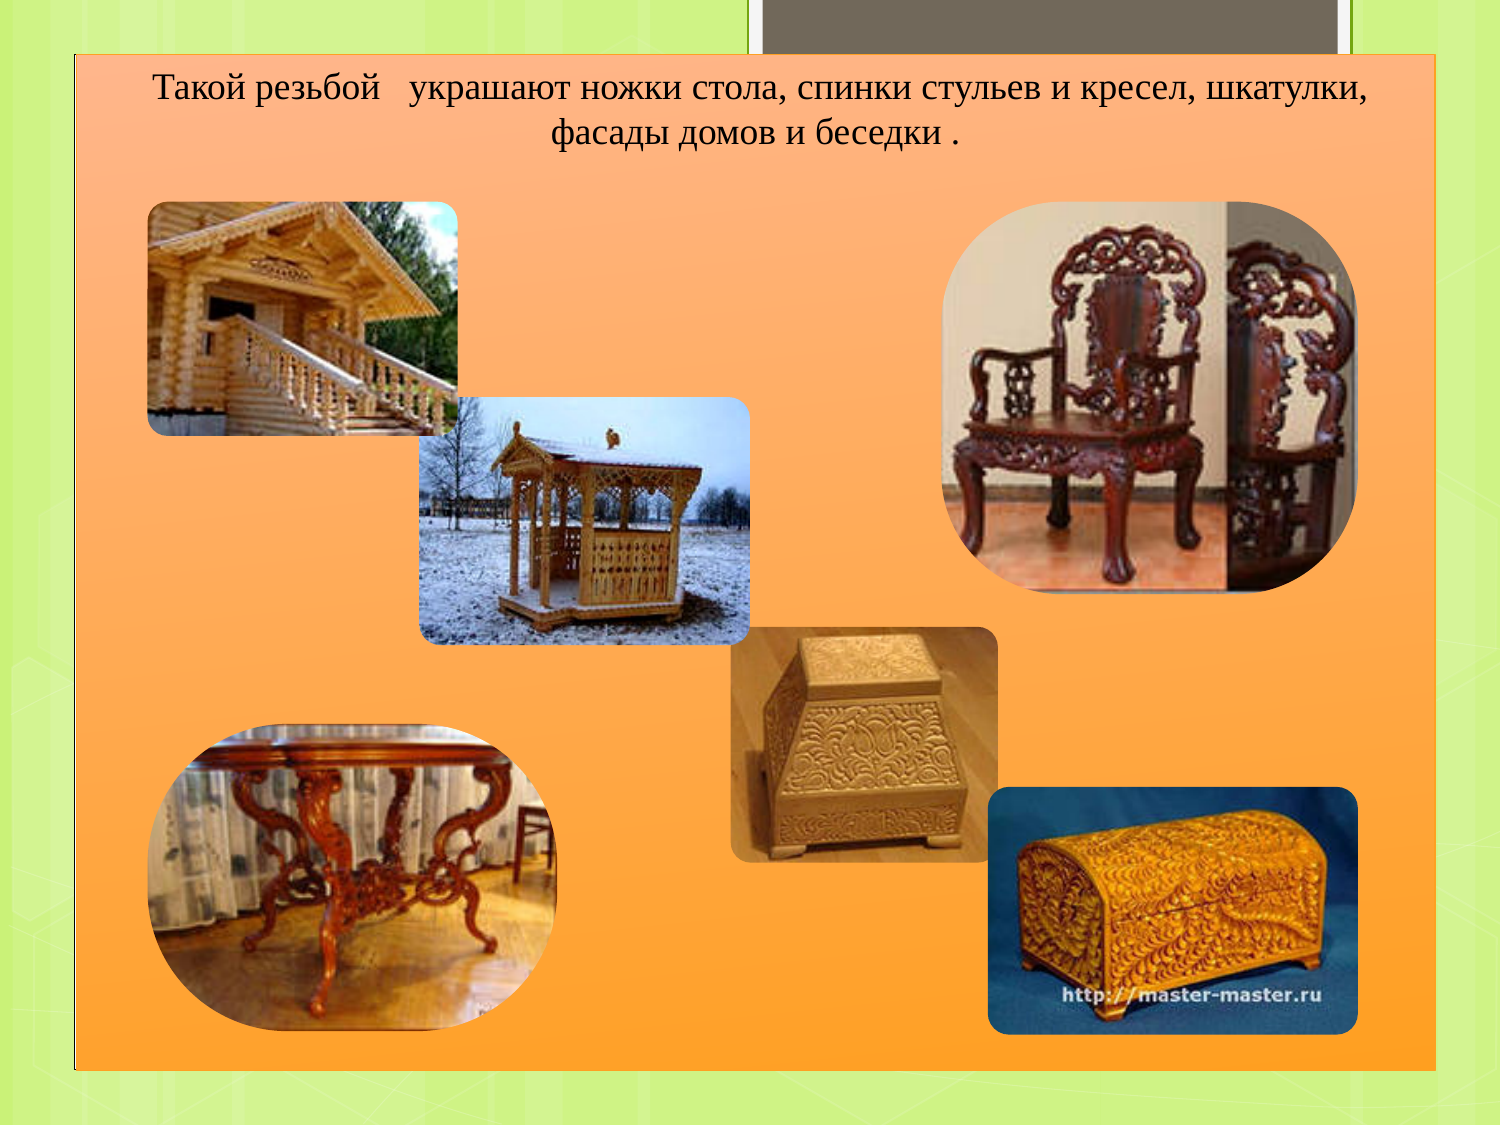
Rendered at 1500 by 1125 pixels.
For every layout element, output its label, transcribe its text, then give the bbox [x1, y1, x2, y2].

picture [941, 201, 1359, 595]
picture [147, 723, 558, 1032]
title Такой резьбой украшают ножки стола, спинки стульев и кресел, шкатулки, фасады домов и беседки . [76, 54, 1436, 1071]
picture [147, 201, 1359, 1035]
